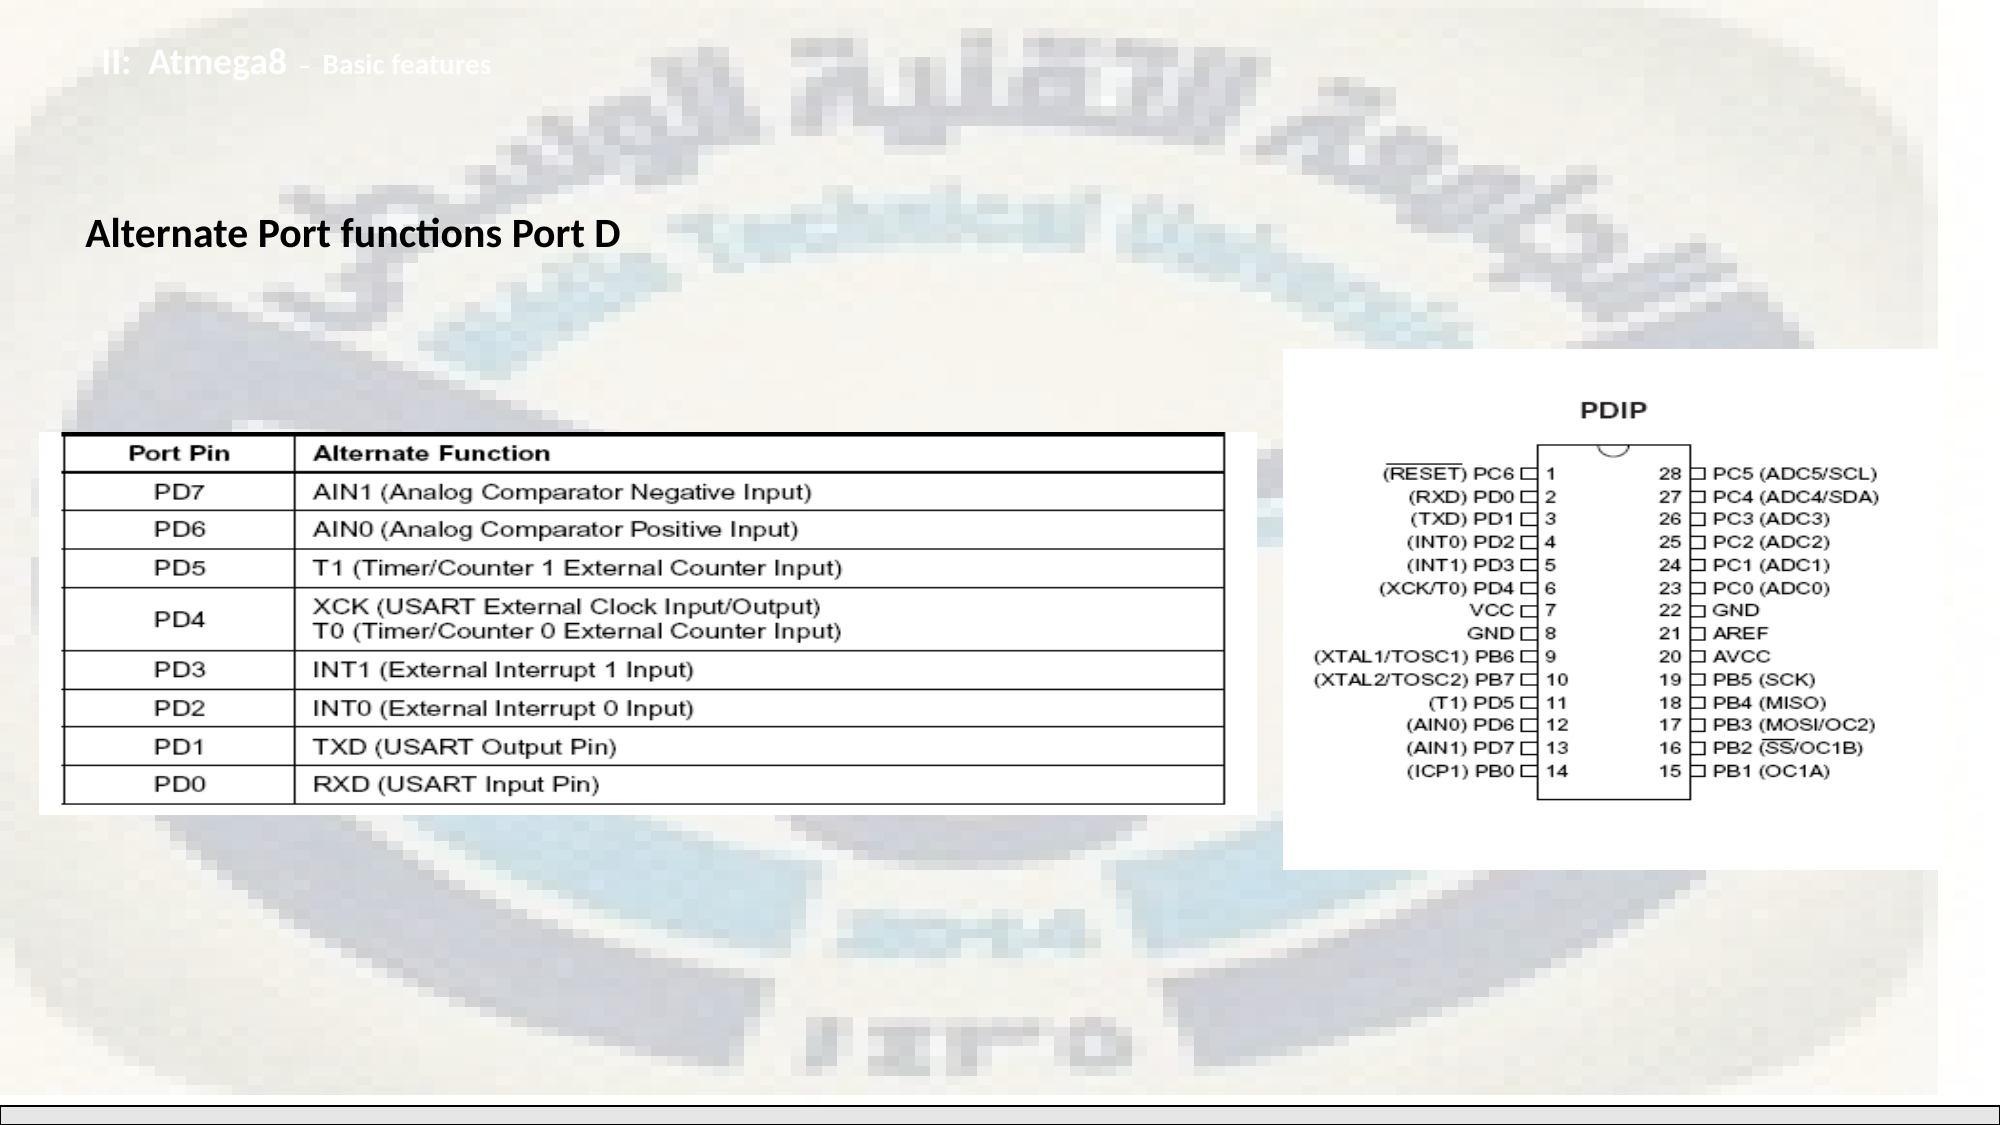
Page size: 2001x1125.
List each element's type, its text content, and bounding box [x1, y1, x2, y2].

picture [1283, 349, 1944, 870]
text_box Label Operator Operand[s] ;Comment INIT: mov ax, bx ; Copy contents of bx into ax Label - INIT: Operator - mov Operands - ax and bx Comment - alphanumeric string between ; and \n Not case sensitive Unlike other assemblers, destination operand is first mov is the mnemonic that the assembler translates into an opcode [0, 0, 2000, 1105]
picture [39, 432, 1258, 815]
text_box [0, 1105, 2000, 1125]
text_box II: Atmega8 – Basic features [86, 29, 1457, 90]
text_box Alternate Port functions Port D [70, 148, 1930, 264]
